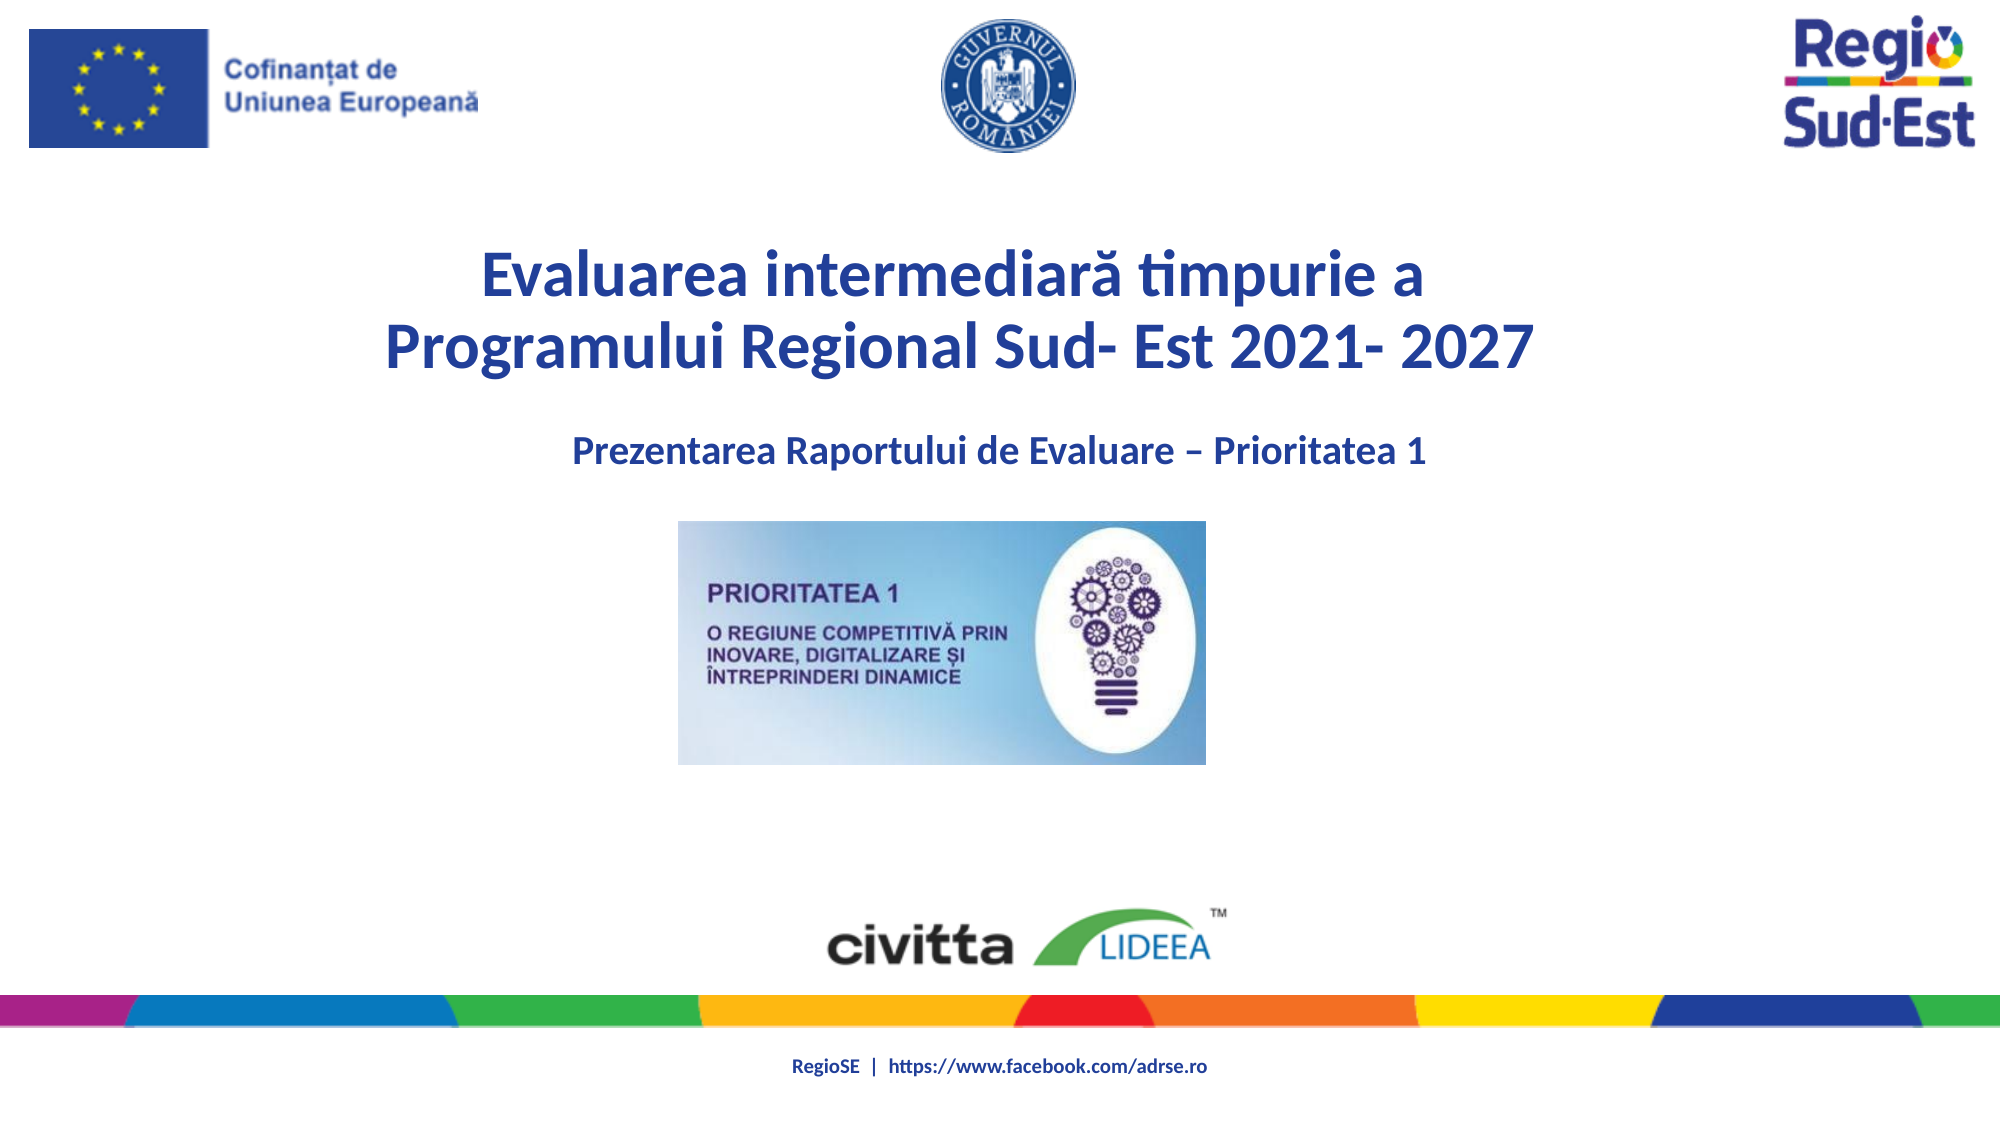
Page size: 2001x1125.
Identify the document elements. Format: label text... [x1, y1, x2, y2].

subtitle Prezentarea Raportului de Evaluare – Prioritatea 1 [249, 421, 1750, 482]
text_box RegioSE | https://www.facebook.com/adrse.ro [776, 1029, 1223, 1085]
picture [677, 520, 1206, 766]
picture [941, 19, 1076, 153]
picture [28, 28, 478, 148]
title Evaluarea intermediară timpurie a Programului Regional Sud- Est 2021- 2027 [211, 240, 1711, 390]
picture [0, 995, 2000, 1029]
picture [1759, 0, 2000, 220]
picture [821, 895, 1234, 982]
